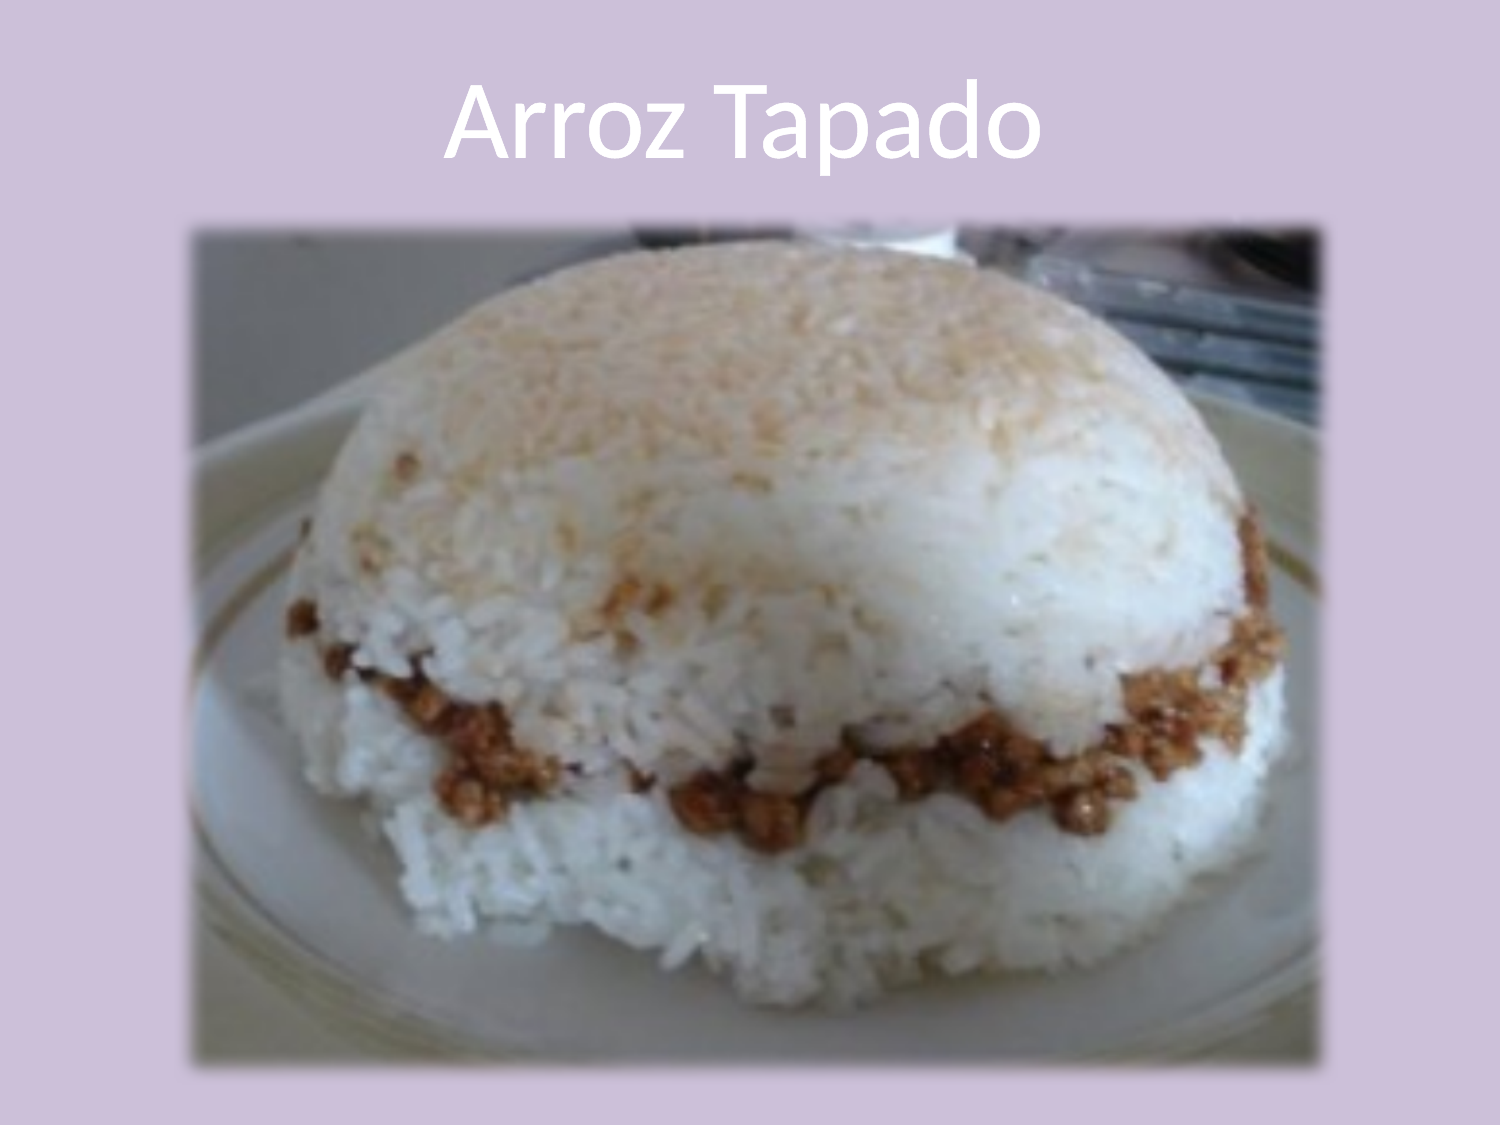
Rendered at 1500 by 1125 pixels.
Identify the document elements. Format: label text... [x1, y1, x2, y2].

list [174, 212, 1338, 1085]
text_box Arroz Tapado [428, 37, 1060, 188]
